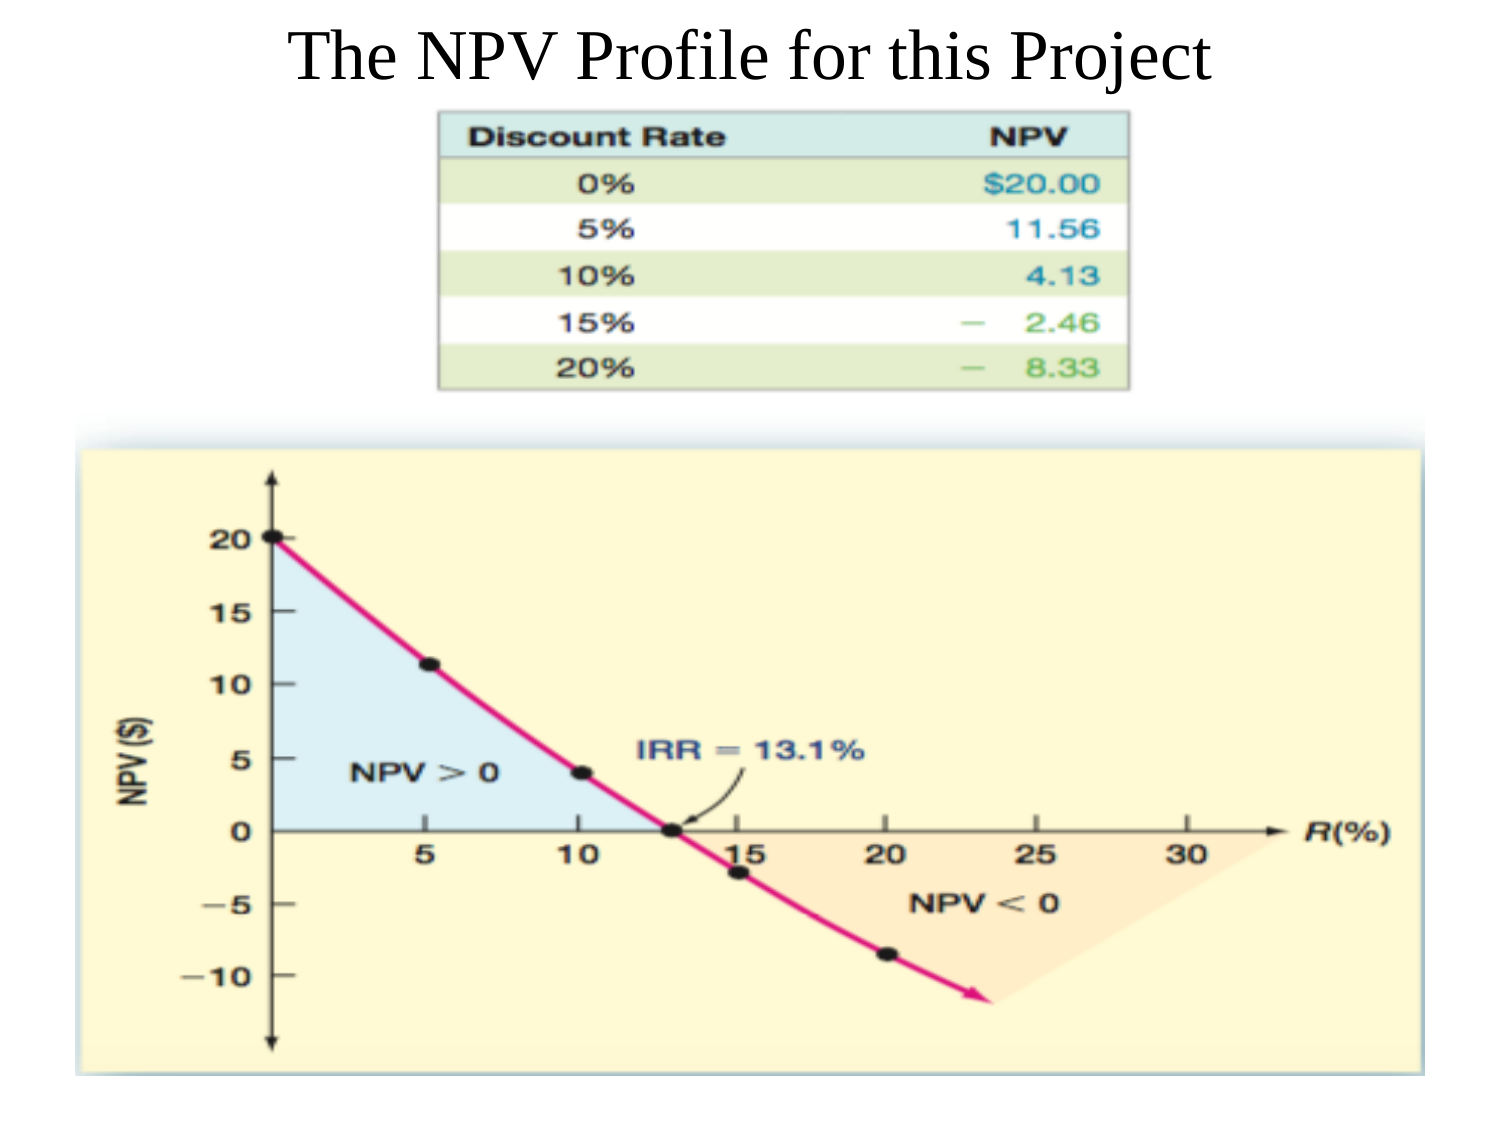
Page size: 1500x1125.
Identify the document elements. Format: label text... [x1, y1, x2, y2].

title The NPV Profile for this Project [75, 0, 1425, 100]
picture [74, 100, 1426, 1076]
